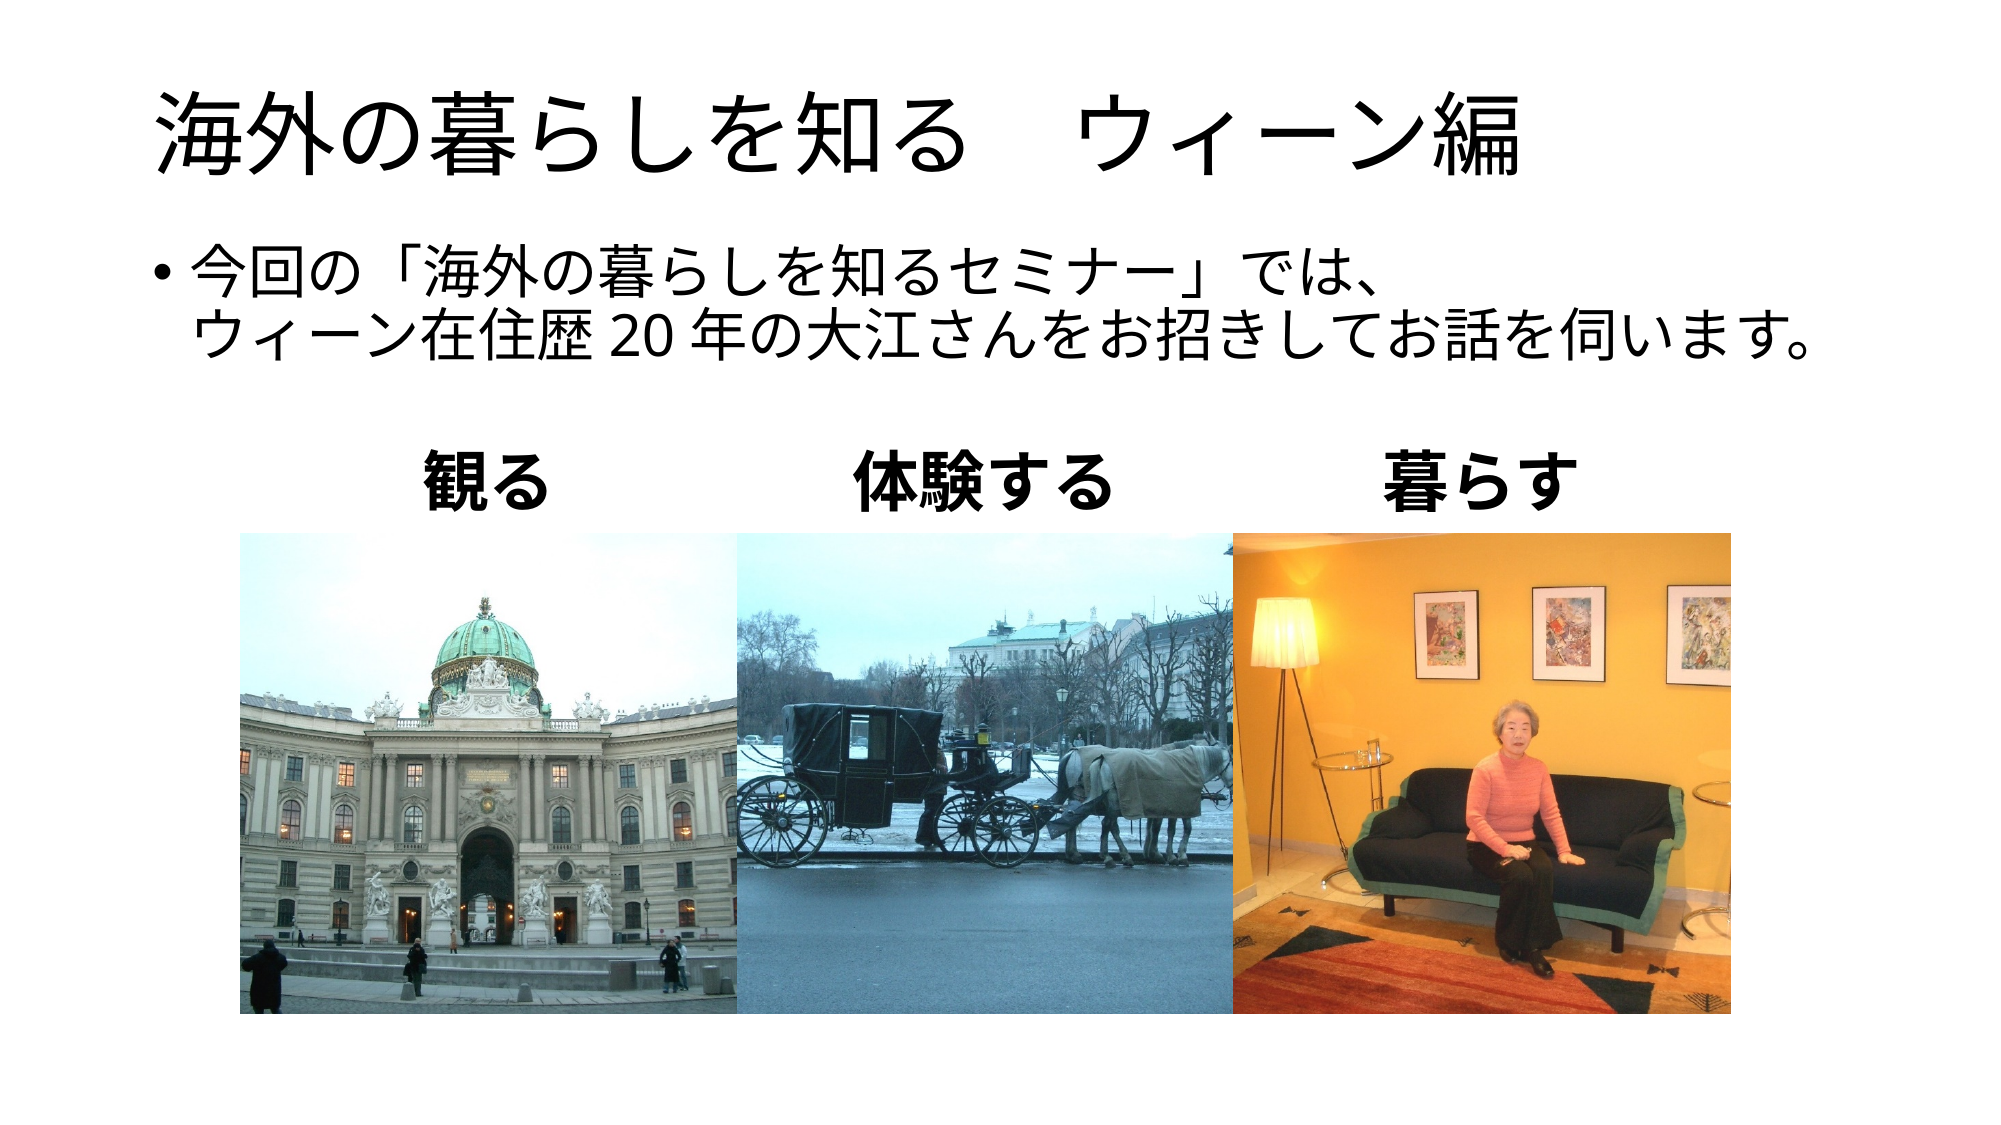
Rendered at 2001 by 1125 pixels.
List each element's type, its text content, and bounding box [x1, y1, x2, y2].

picture [240, 533, 1731, 1014]
list 今回の「海外の暮らしを知るセミナー」では、 ウィーン在住歴20年の大江さんをお招きしてお話を伺います。 [137, 235, 1863, 1014]
text_box 体験する [819, 431, 1152, 527]
text_box 観る [372, 431, 606, 527]
text_box 暮らす [1365, 431, 1599, 527]
title 海外の暮らしを知る ウィーン編 [137, 59, 1863, 219]
